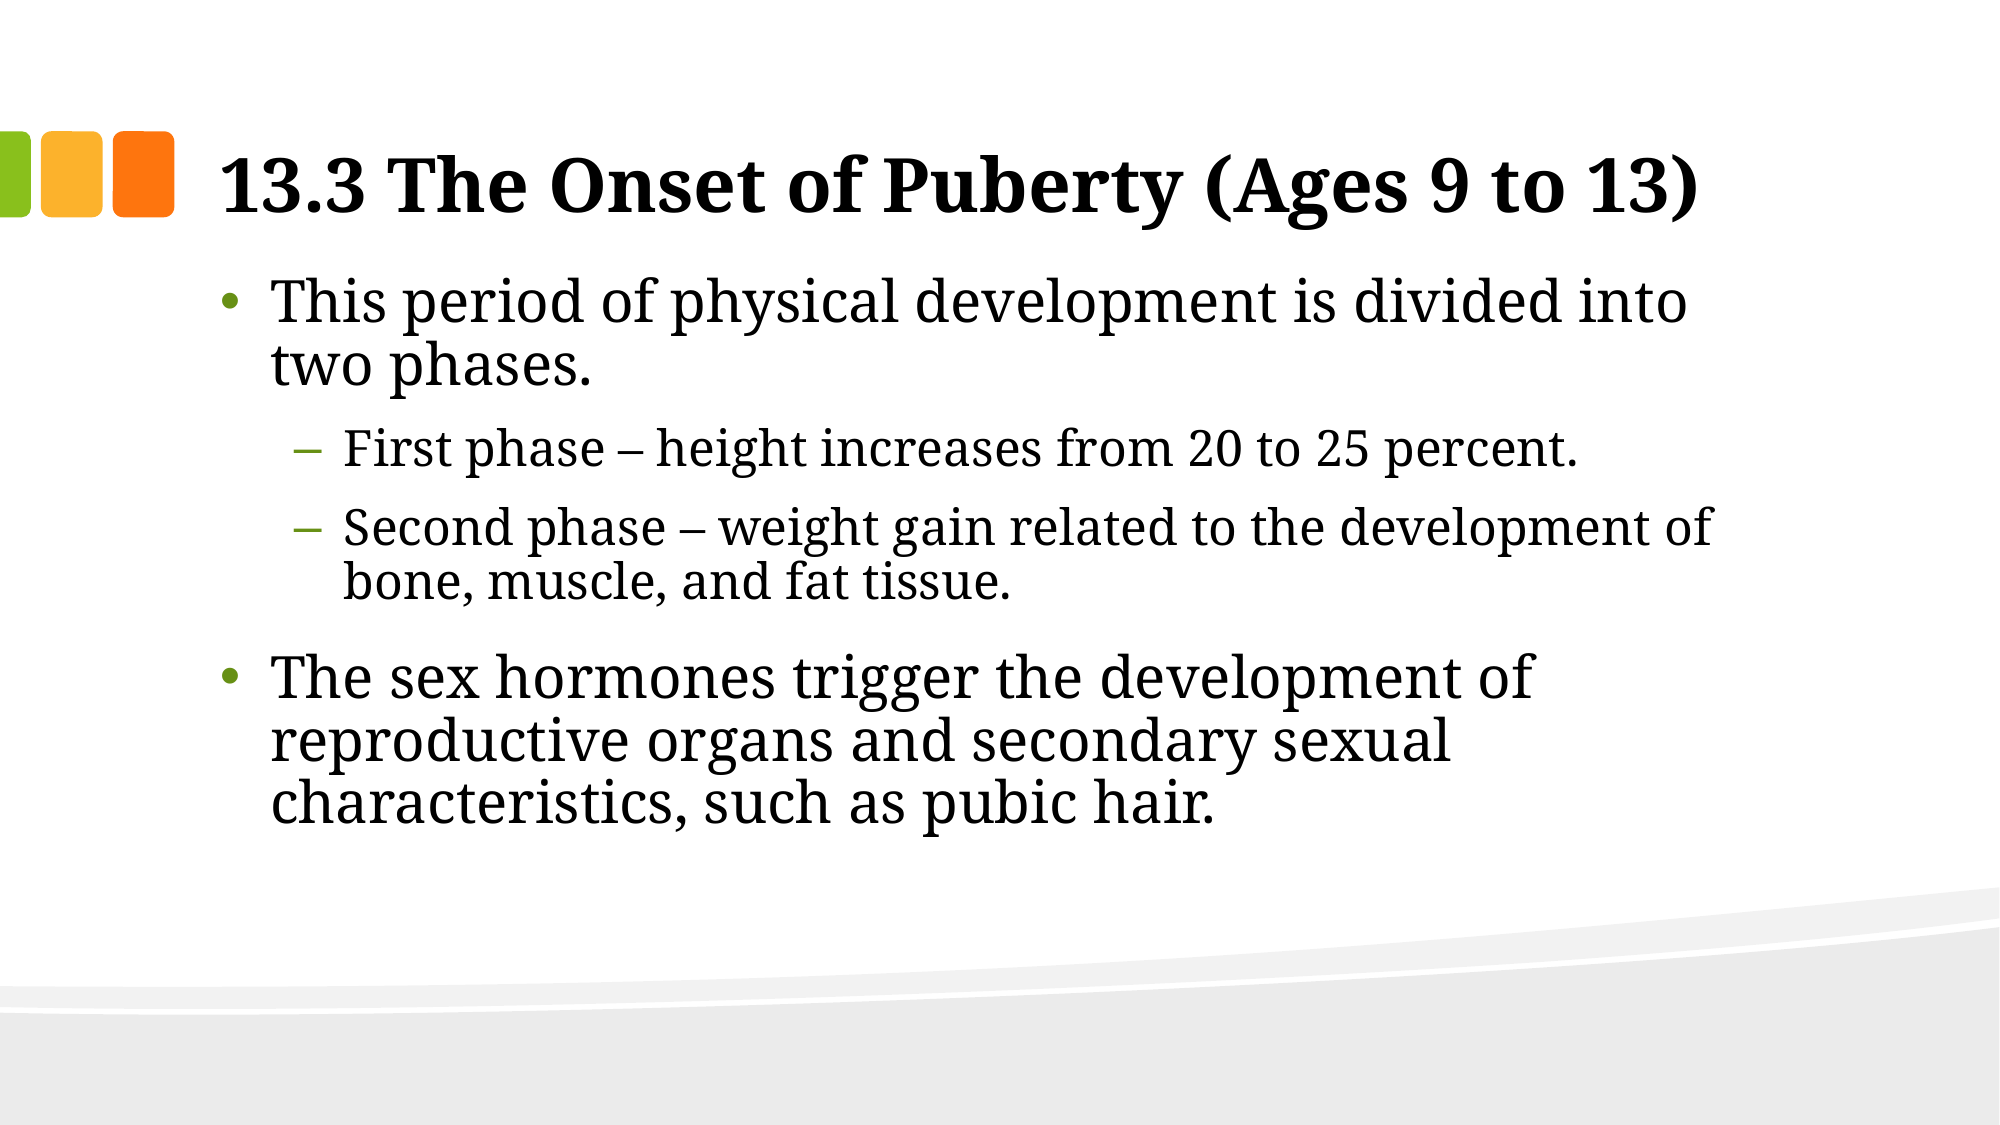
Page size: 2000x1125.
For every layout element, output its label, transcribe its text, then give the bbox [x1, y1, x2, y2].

title 13.3 The Onset of Puberty (Ages 9 to 13) [199, 24, 1800, 238]
list This period of physical development is divided into two phases. First phase – height increases from 20 to 25 percent. Second phase – weight gain related to the development of bone, muscle, and fat tissue. The sex hormones trigger the development of reproductive organs and secondary sexual characteristics, such as pubic hair. [199, 262, 1800, 1013]
